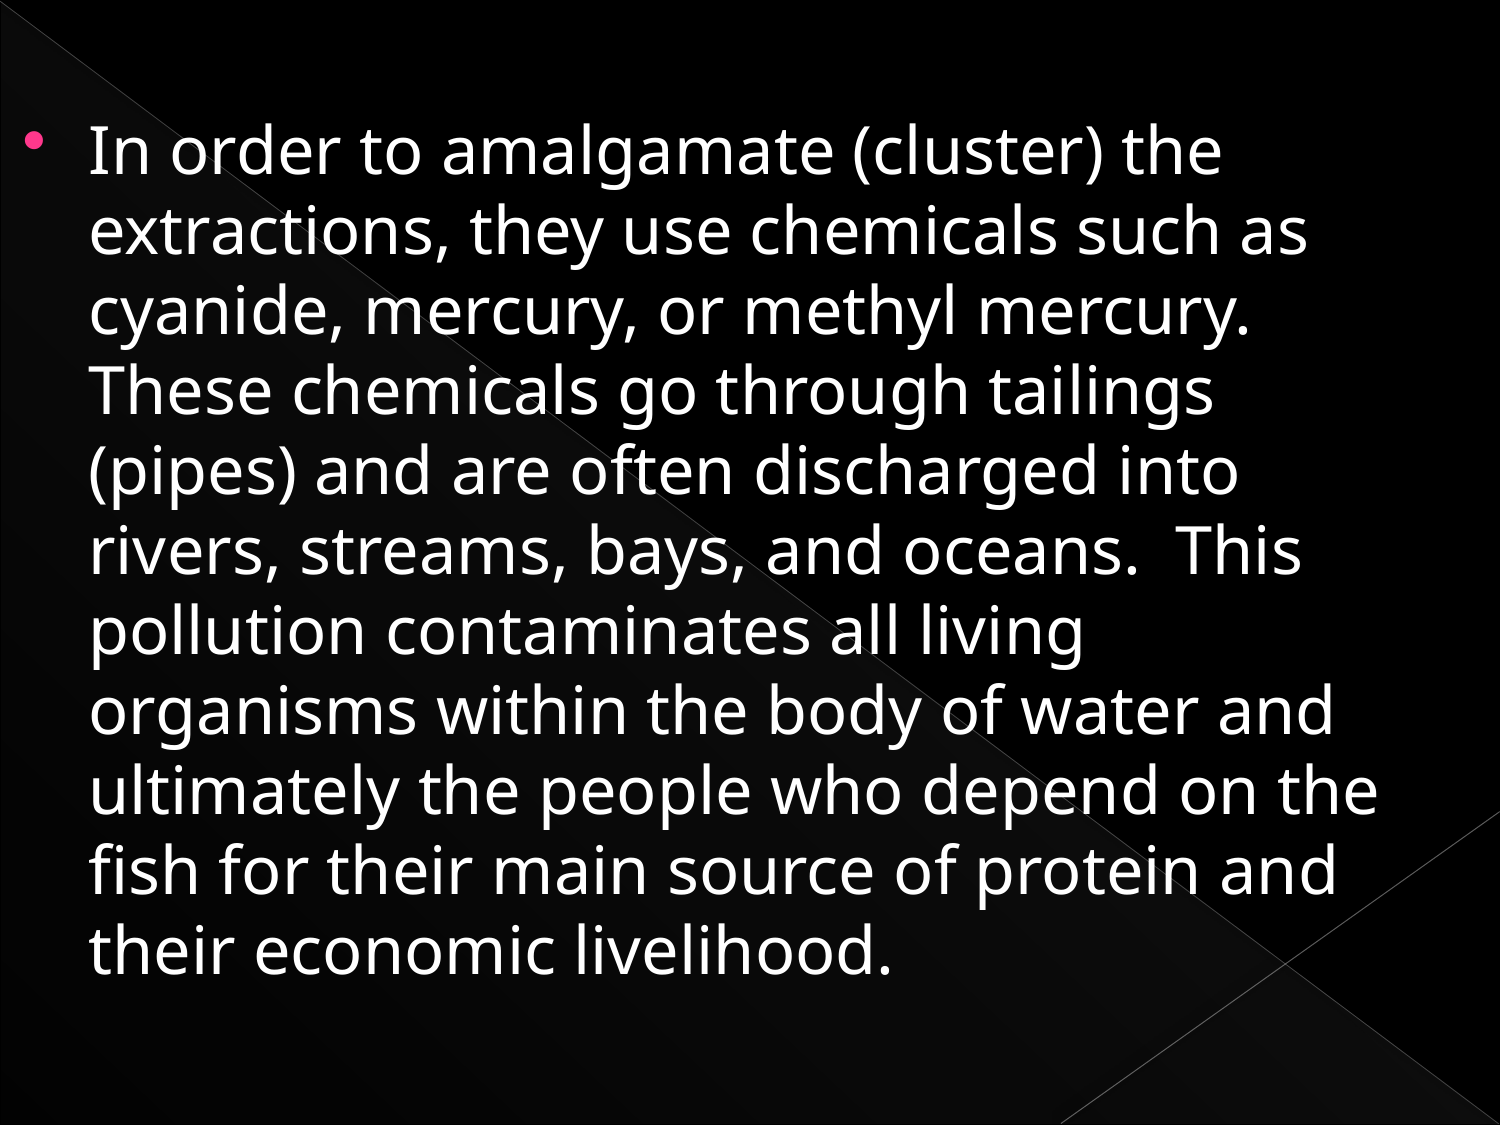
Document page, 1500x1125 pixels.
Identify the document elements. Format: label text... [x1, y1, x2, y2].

list In order to amalgamate (cluster) the extractions, they use chemicals such as cyanide, mercury, or methyl mercury. These chemicals go through tailings (pipes) and are often discharged into rivers, streams, bays, and oceans. This pollution contaminates all living organisms within the body of water and ultimately the people who depend on the fish for their main source of protein and their economic livelihood. [0, 99, 1425, 1038]
